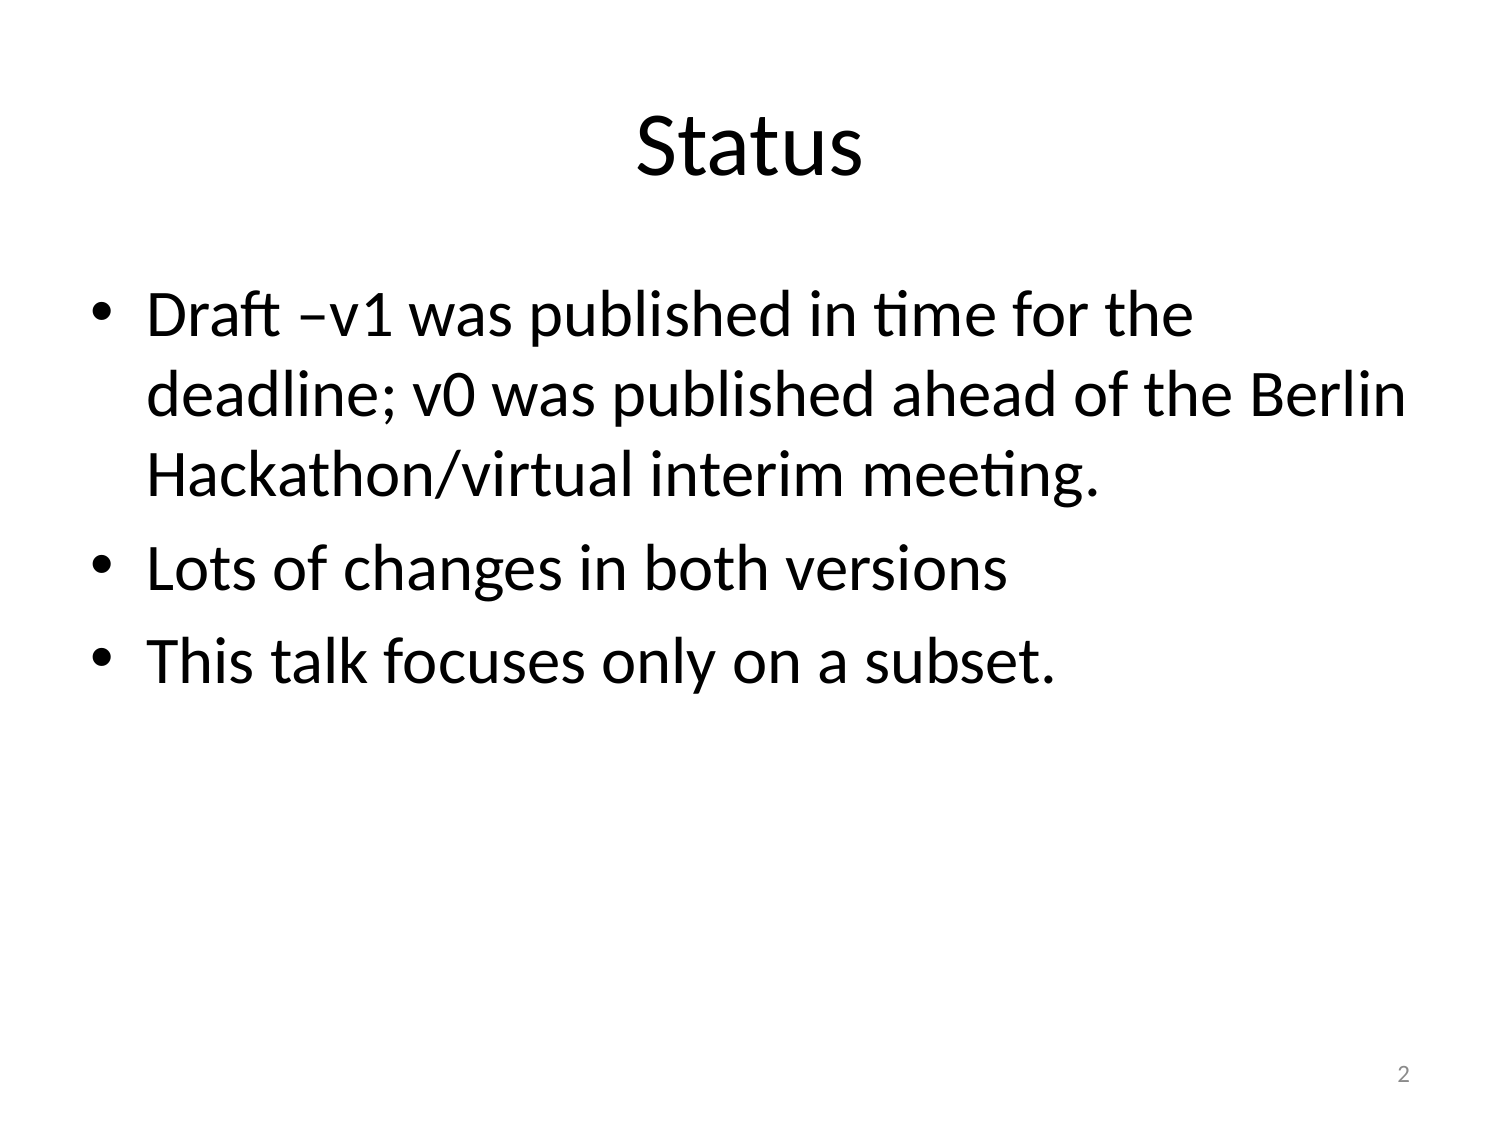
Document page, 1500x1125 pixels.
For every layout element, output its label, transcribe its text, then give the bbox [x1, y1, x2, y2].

slide_number 2 [1074, 1042, 1425, 1103]
list Draft –v1 was published in time for the deadline; v0 was published ahead of the Berlin Hackathon/virtual interim meeting. Lots of changes in both versions This talk focuses only on a subset. [75, 262, 1425, 1005]
title Status [75, 45, 1425, 233]
